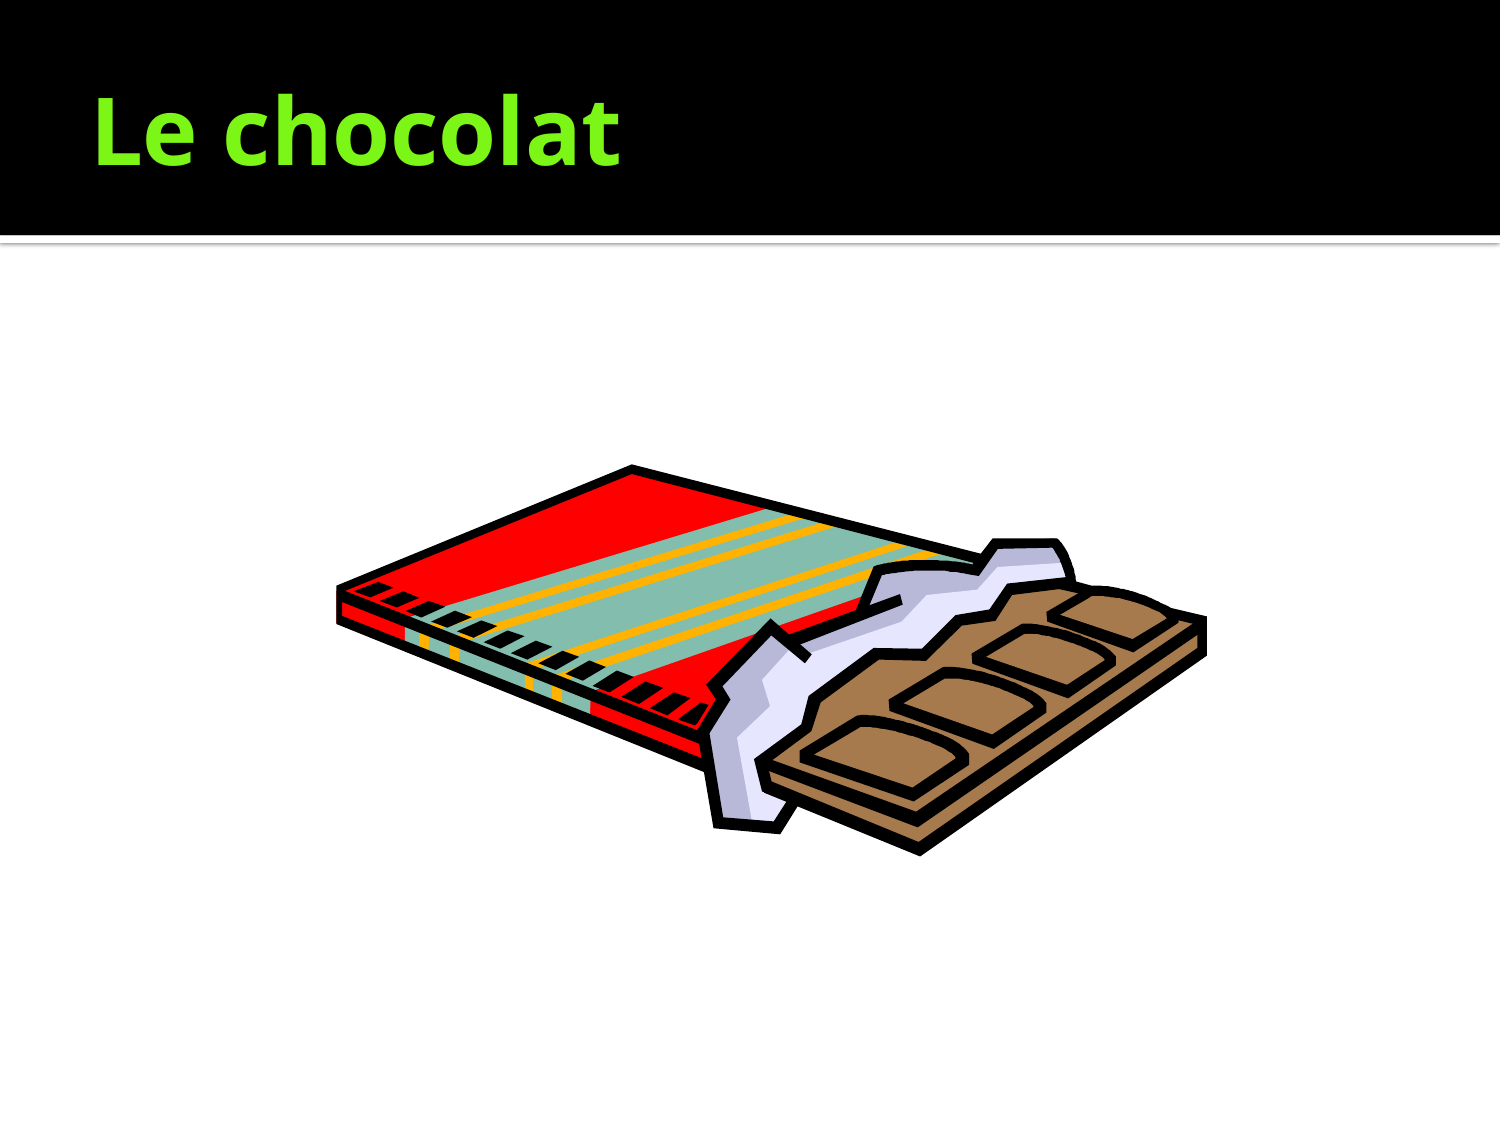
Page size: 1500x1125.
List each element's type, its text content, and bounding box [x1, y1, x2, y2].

title Le chocolat [75, 25, 1425, 231]
picture [336, 456, 1215, 865]
